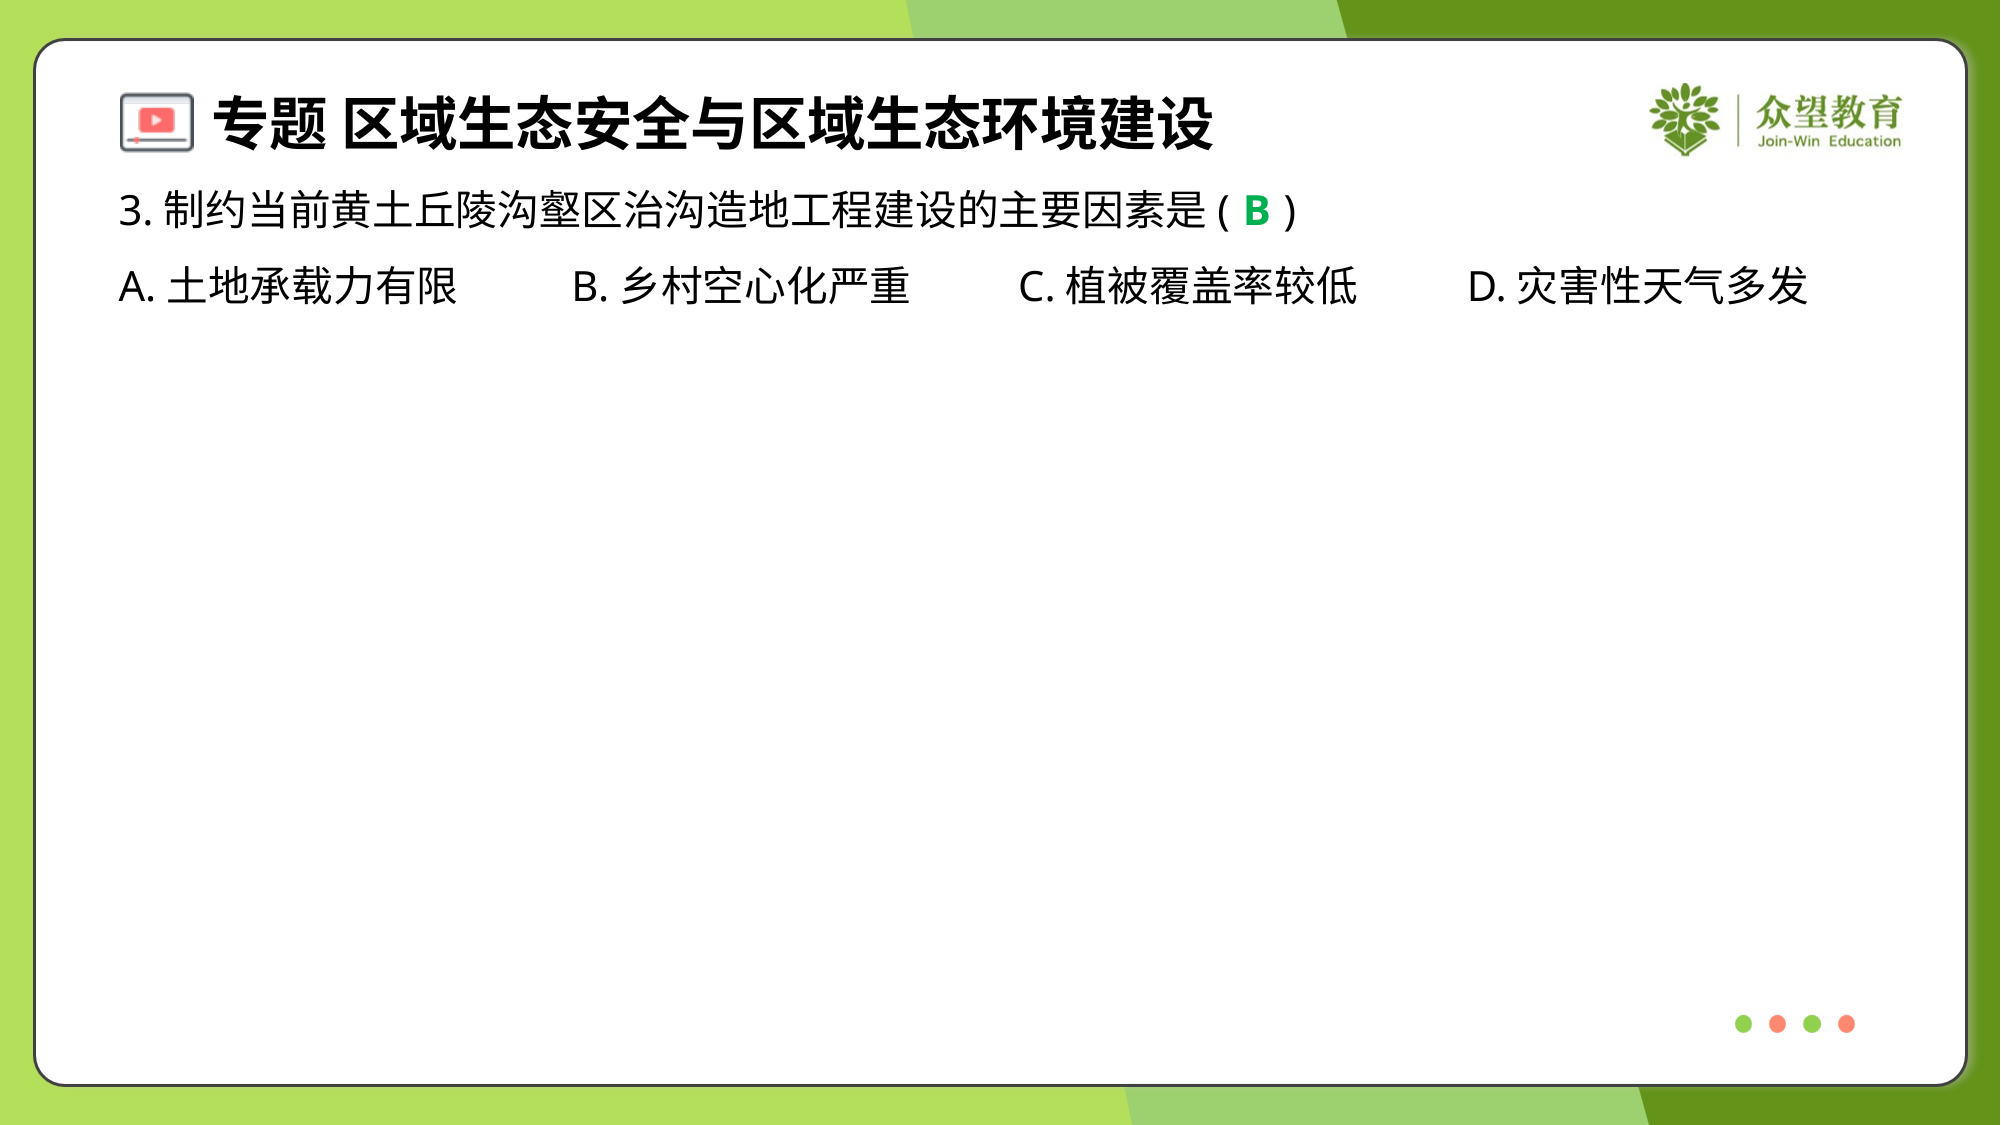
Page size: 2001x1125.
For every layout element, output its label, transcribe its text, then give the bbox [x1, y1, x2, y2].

text_box 3.制约当前黄土丘陵沟壑区治沟造地工程建设的主要因素是( ) [118, 158, 1227, 226]
picture [0, 0, 2000, 1125]
text_box B [1227, 158, 1287, 226]
text_box A.土地承载力有限 B.乡村空心化严重 C.植被覆盖率较低 D.灾害性天气多发 [118, 234, 1883, 302]
text_box 3.制约当前黄土丘陵沟壑区治沟造地工程建设的主要因素是( ) [1287, 158, 1883, 226]
